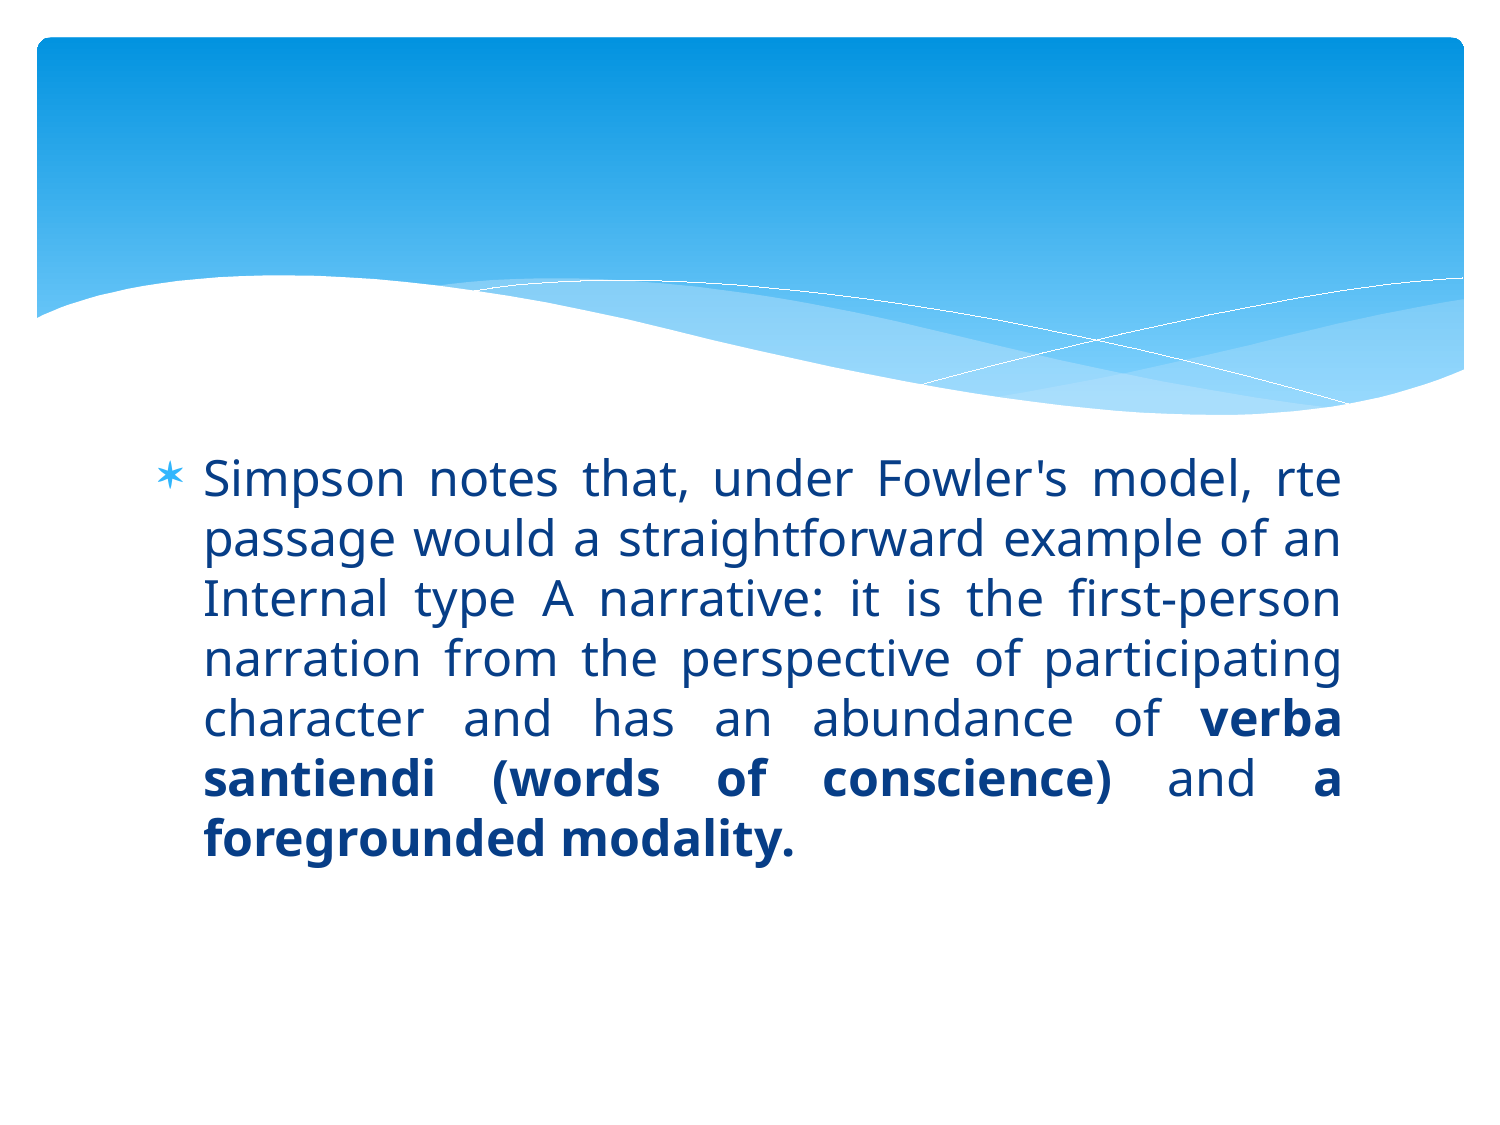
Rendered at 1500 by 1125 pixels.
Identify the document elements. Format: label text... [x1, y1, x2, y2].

list Simpson notes that, under Fowler's model, rte passage would a straightforward example of an Internal type A narrative: it is the first-person narration from the perspective of participating character and has an abundance of verba santiendi (words of conscience) and a foregrounded modality. [143, 438, 1359, 1005]
